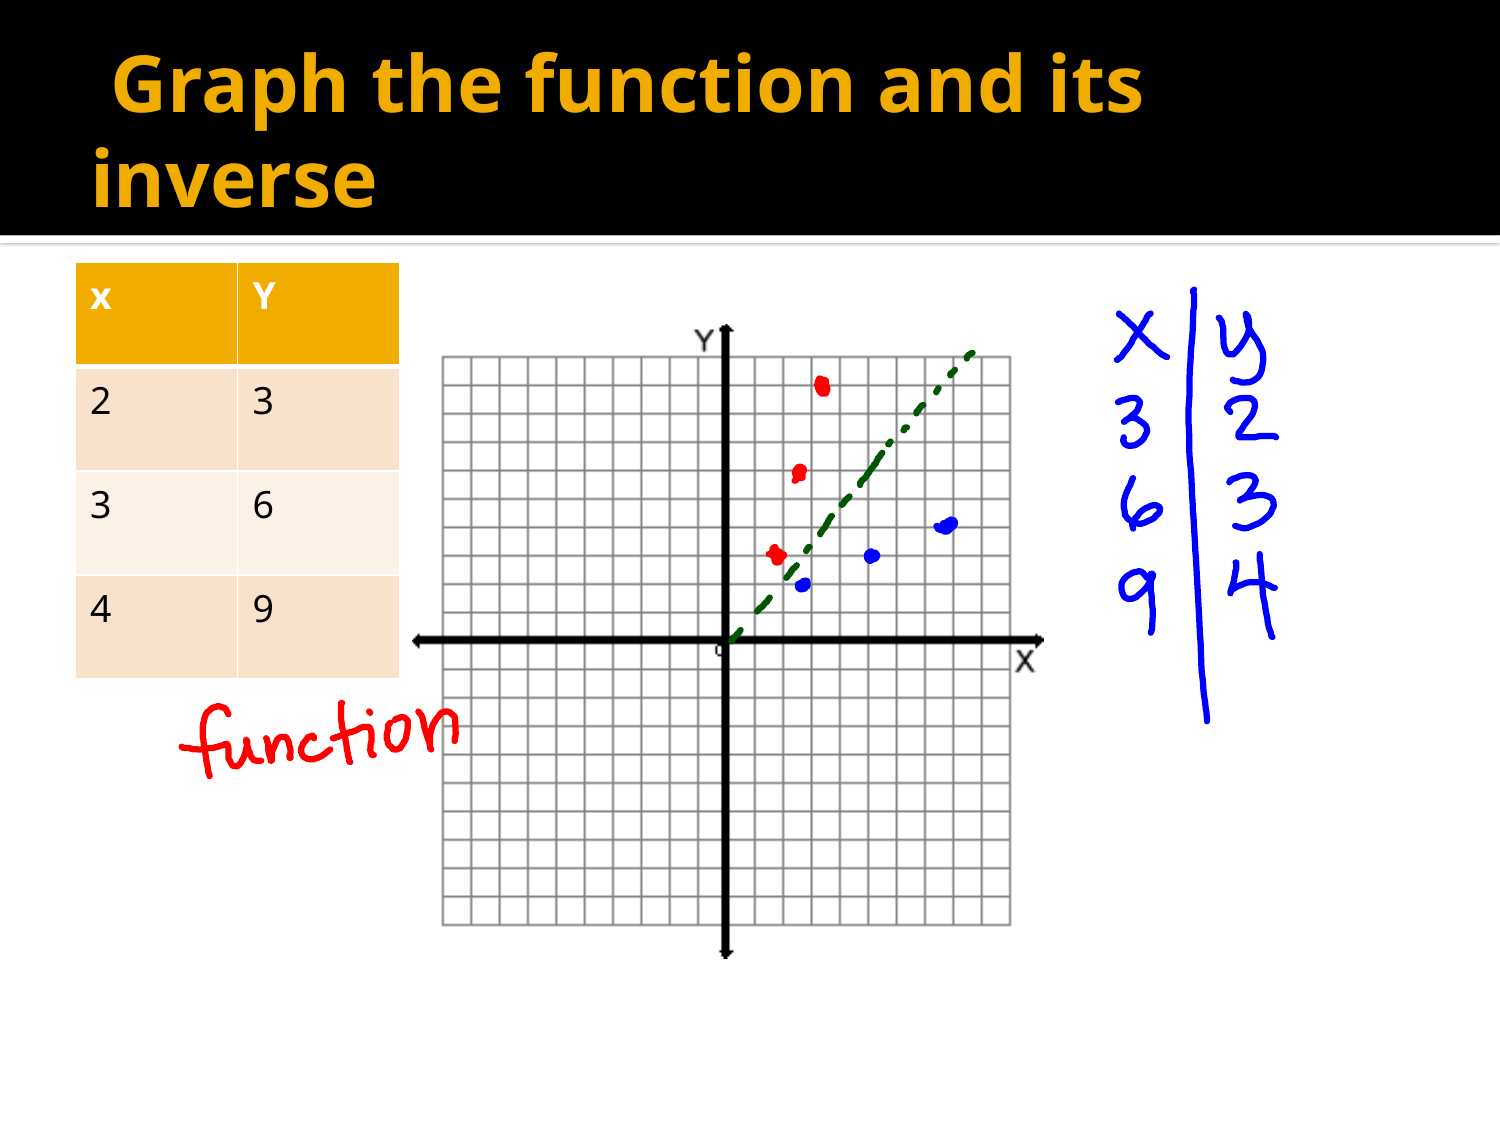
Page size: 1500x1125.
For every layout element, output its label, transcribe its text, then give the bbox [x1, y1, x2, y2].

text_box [181, 289, 1277, 777]
title Graph the function and its inverse [75, 25, 1425, 231]
table_header Y [238, 263, 399, 287]
table_header x [76, 263, 237, 364]
table_cell 4 [76, 576, 175, 678]
picture [412, 777, 1044, 959]
table_cell 3 [76, 472, 175, 574]
table_cell 2 [76, 369, 175, 470]
